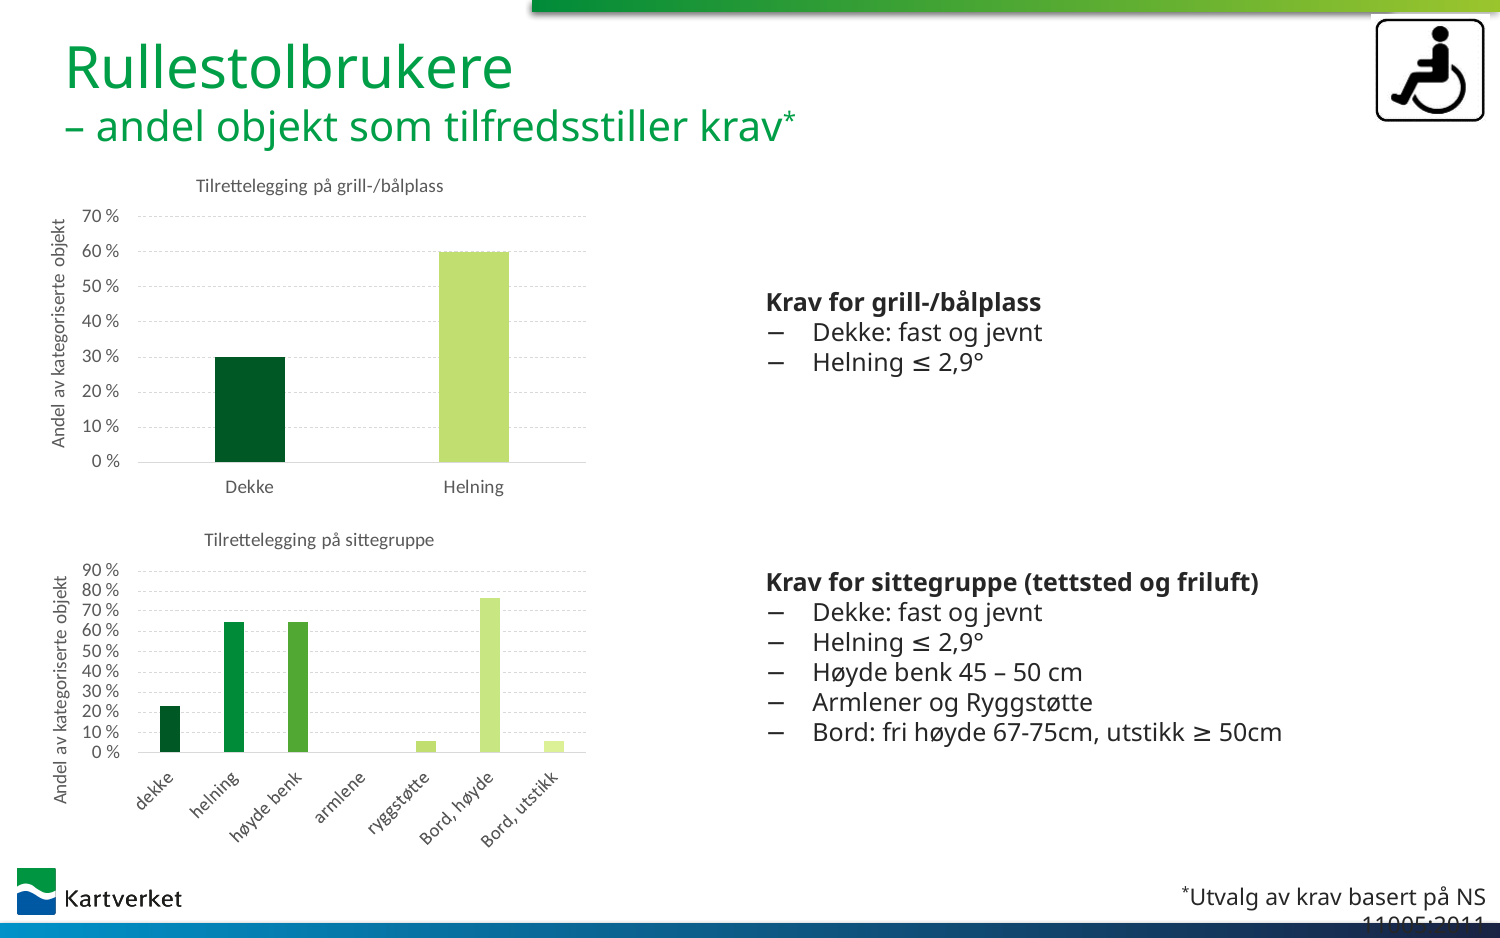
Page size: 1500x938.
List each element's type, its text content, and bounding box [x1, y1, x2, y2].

picture [41, 520, 597, 859]
text_box Rullestolbrukere – andel objekt som tilfredsstiller krav* [49, 14, 1431, 158]
picture [41, 166, 597, 505]
picture [1371, 13, 1491, 127]
text_box Krav for grill-/bålplass Dekke: fast og jevnt Helning ≤ 2,9° [750, 279, 1452, 384]
text_box *Utvalg av krav basert på NS 11005:2011 [1068, 873, 1500, 938]
text_box Krav for sittegruppe (tettsted og friluft) Dekke: fast og jevnt Helning ≤ 2,9° Høyde benk 45 – 50 cm Armlener og Ryggstøtte Bord: fri høyde 67-75cm, utstikk ≥ 50cm [750, 559, 1500, 754]
